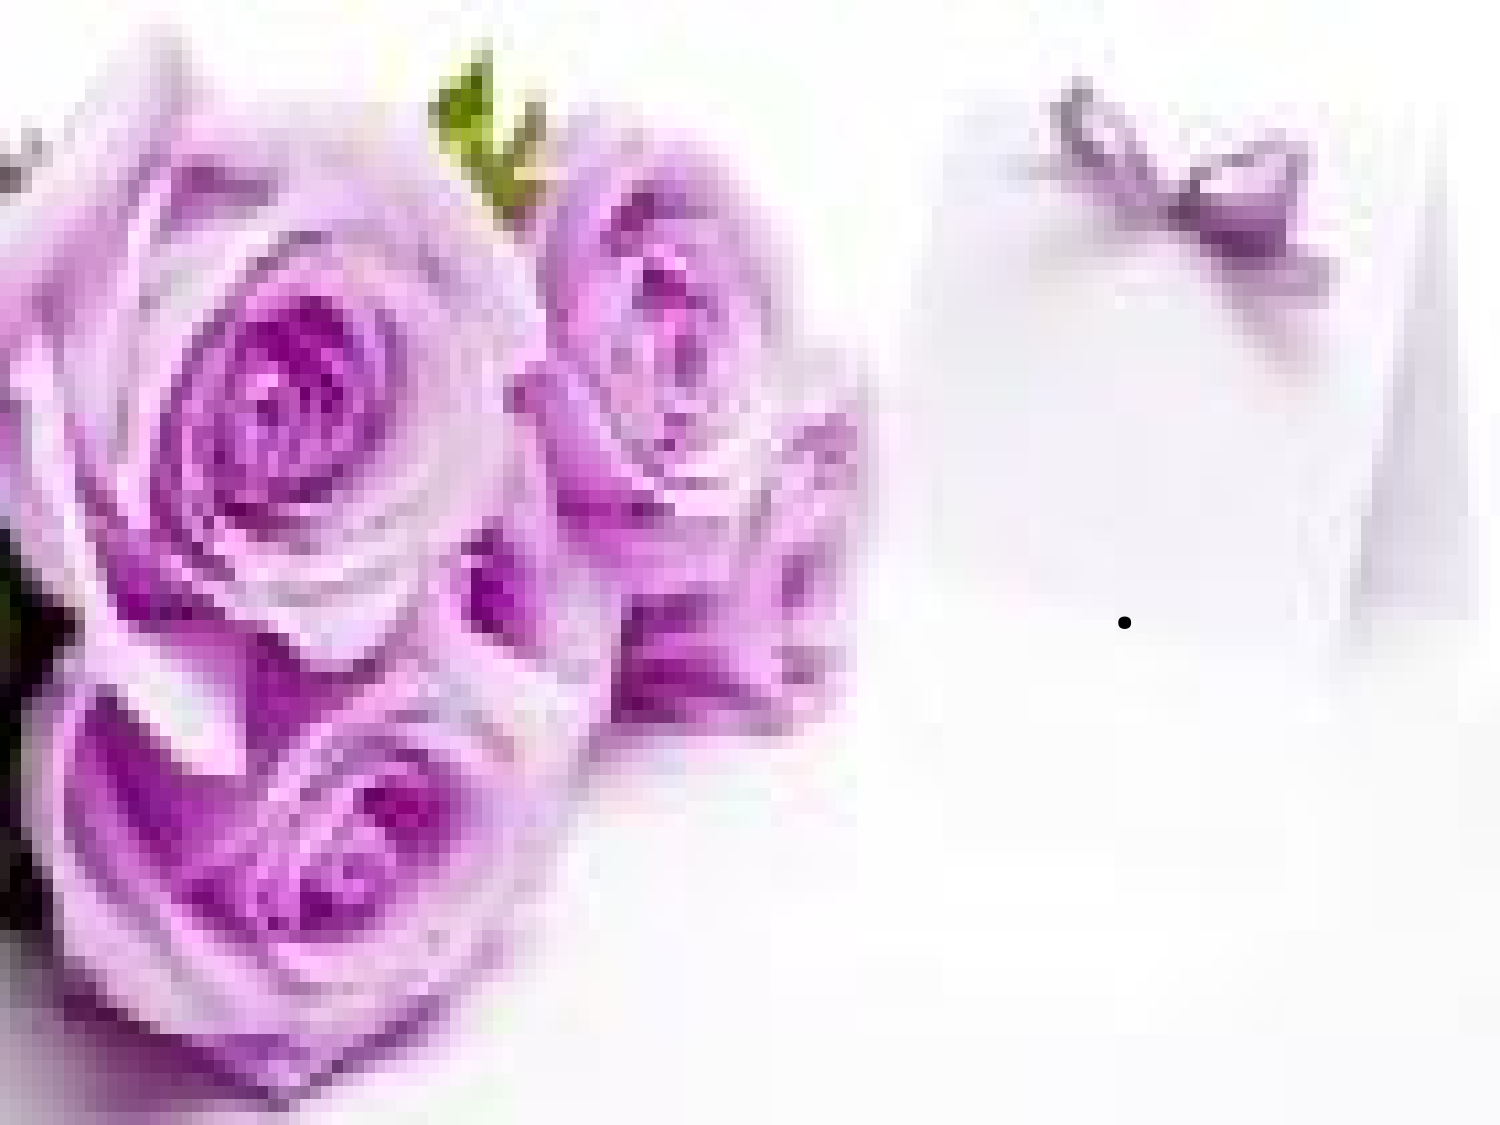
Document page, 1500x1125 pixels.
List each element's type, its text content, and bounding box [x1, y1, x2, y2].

picture [0, 0, 1500, 1125]
title . [773, 117, 1500, 1067]
